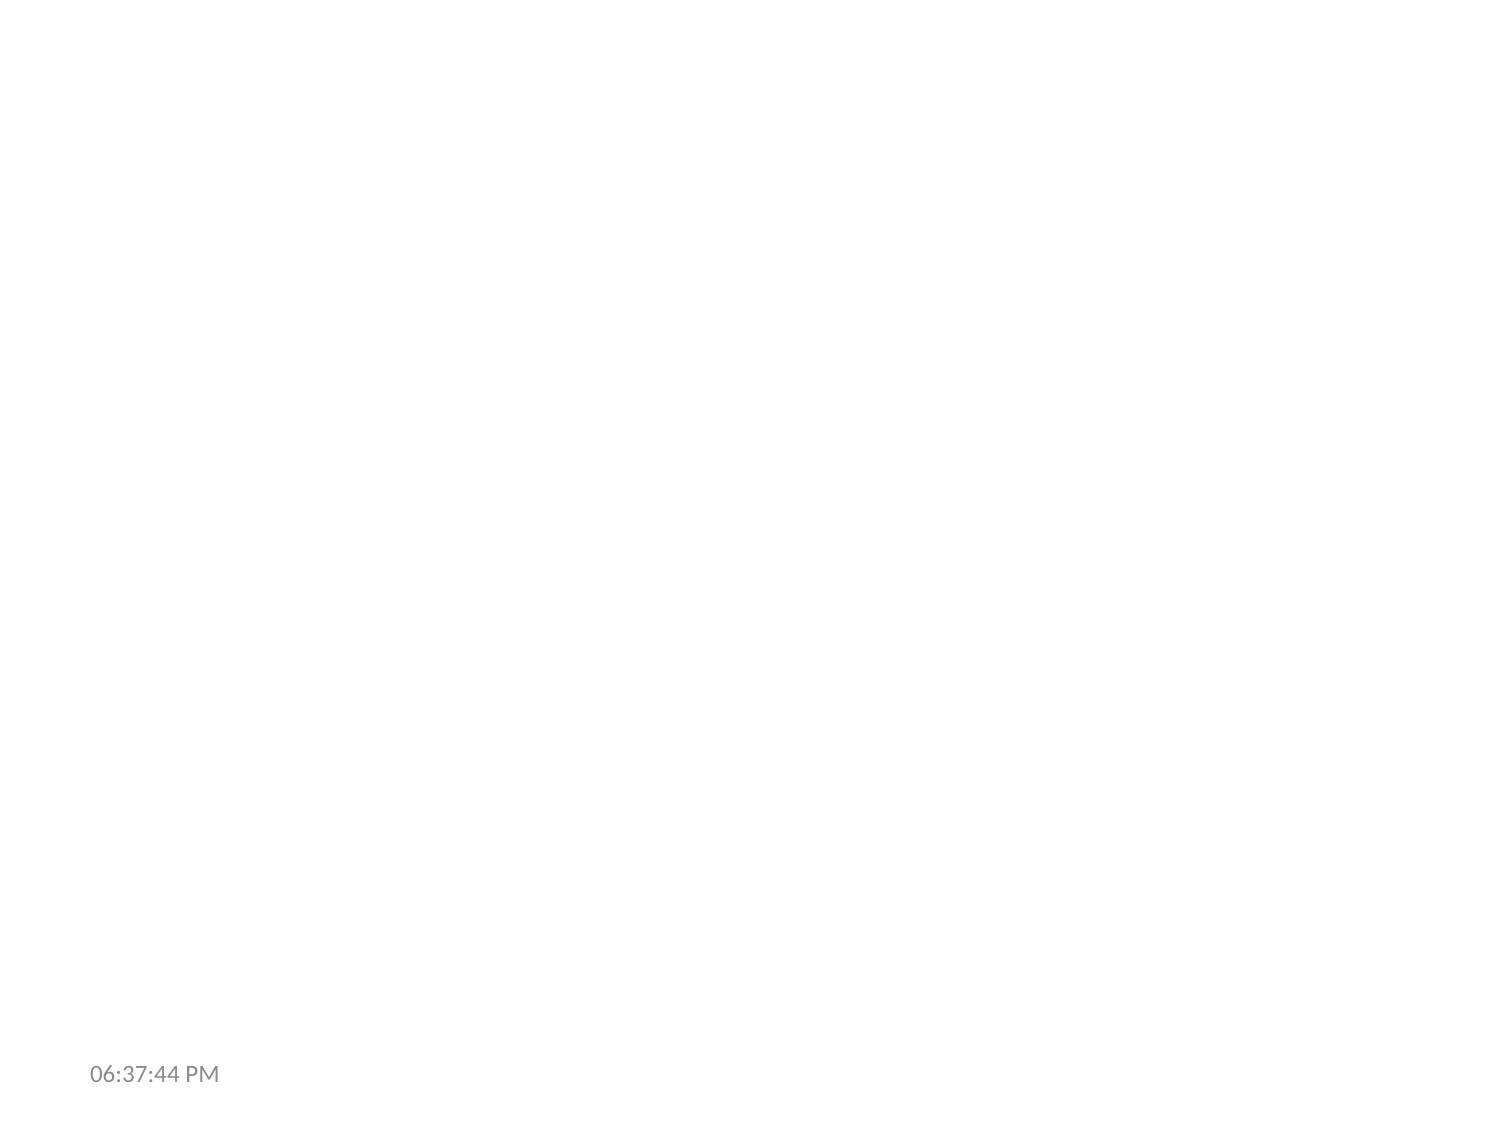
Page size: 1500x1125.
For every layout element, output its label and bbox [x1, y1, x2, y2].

slide_number [75, 1042, 425, 1103]
